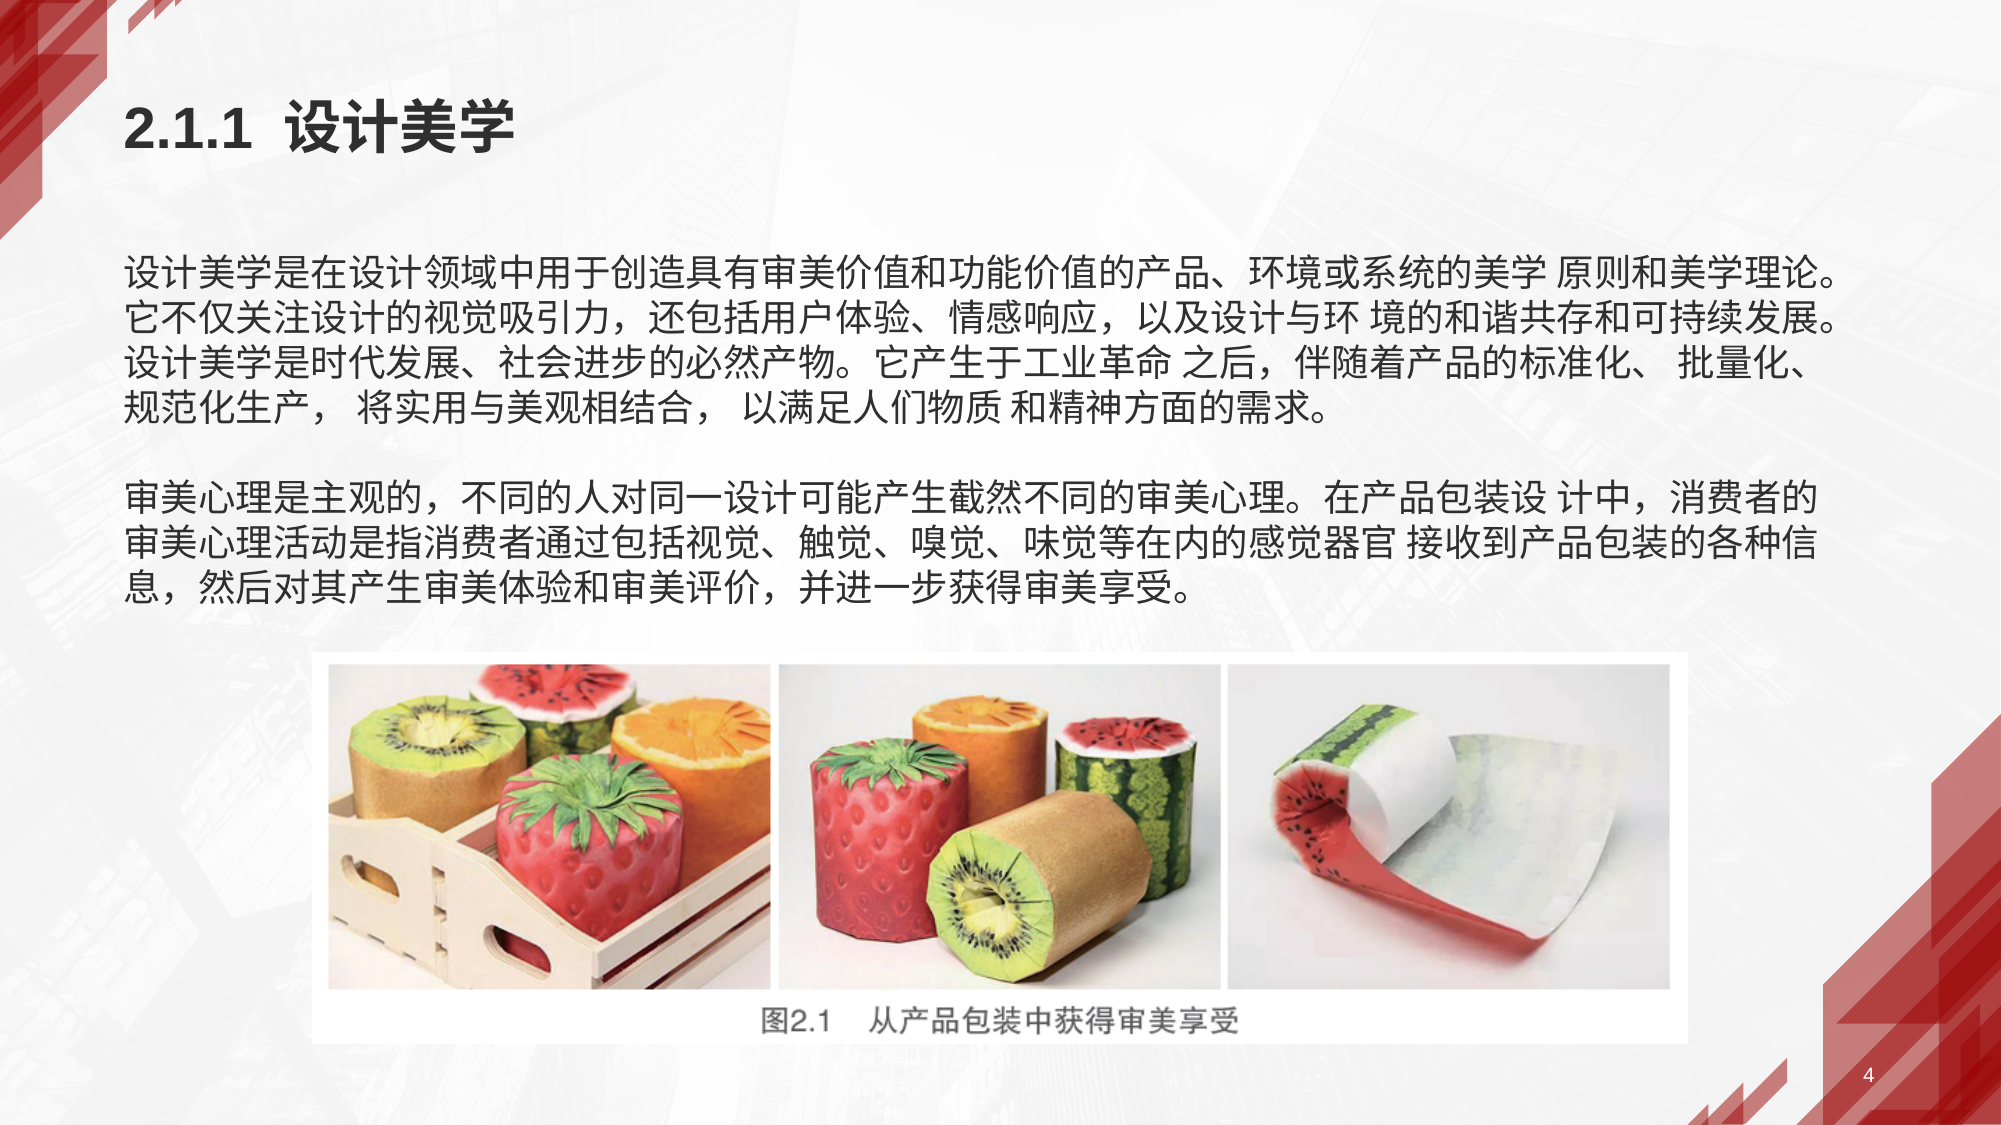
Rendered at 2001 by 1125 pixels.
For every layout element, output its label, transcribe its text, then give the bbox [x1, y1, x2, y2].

picture [312, 652, 1688, 1044]
title 2.1.1 设计美学 [108, 81, 1890, 169]
text_box 设计美学是在设计领域中用于创造具有审美价值和功能价值的产品、环境或系统的美学 原则和美学理论。它不仅关注设计的视觉吸引力，还包括用户体验、情感响应，以及设计与环 境的和谐共存和可持续发展。设计美学是时代发展、社会进步的必然产物。它产生于工业革命 之后，伴随着产品的标准化、 批量化、 规范化生产， 将实用与美观相结合， 以满足人们物质 和精神方面的需求。 审美心理是主观的，不同的人对同一设计可能产生截然不同的审美心理。在产品包装设 计中，消费者的审美心理活动是指消费者通过包括视觉、触觉、嗅觉、味觉等在内的感觉器官 接收到产品包装的各种信息，然后对其产生审美体验和审美评价，并进一步获得审美享受。 [108, 241, 1867, 617]
slide_number 4 [1452, 1056, 1890, 1092]
